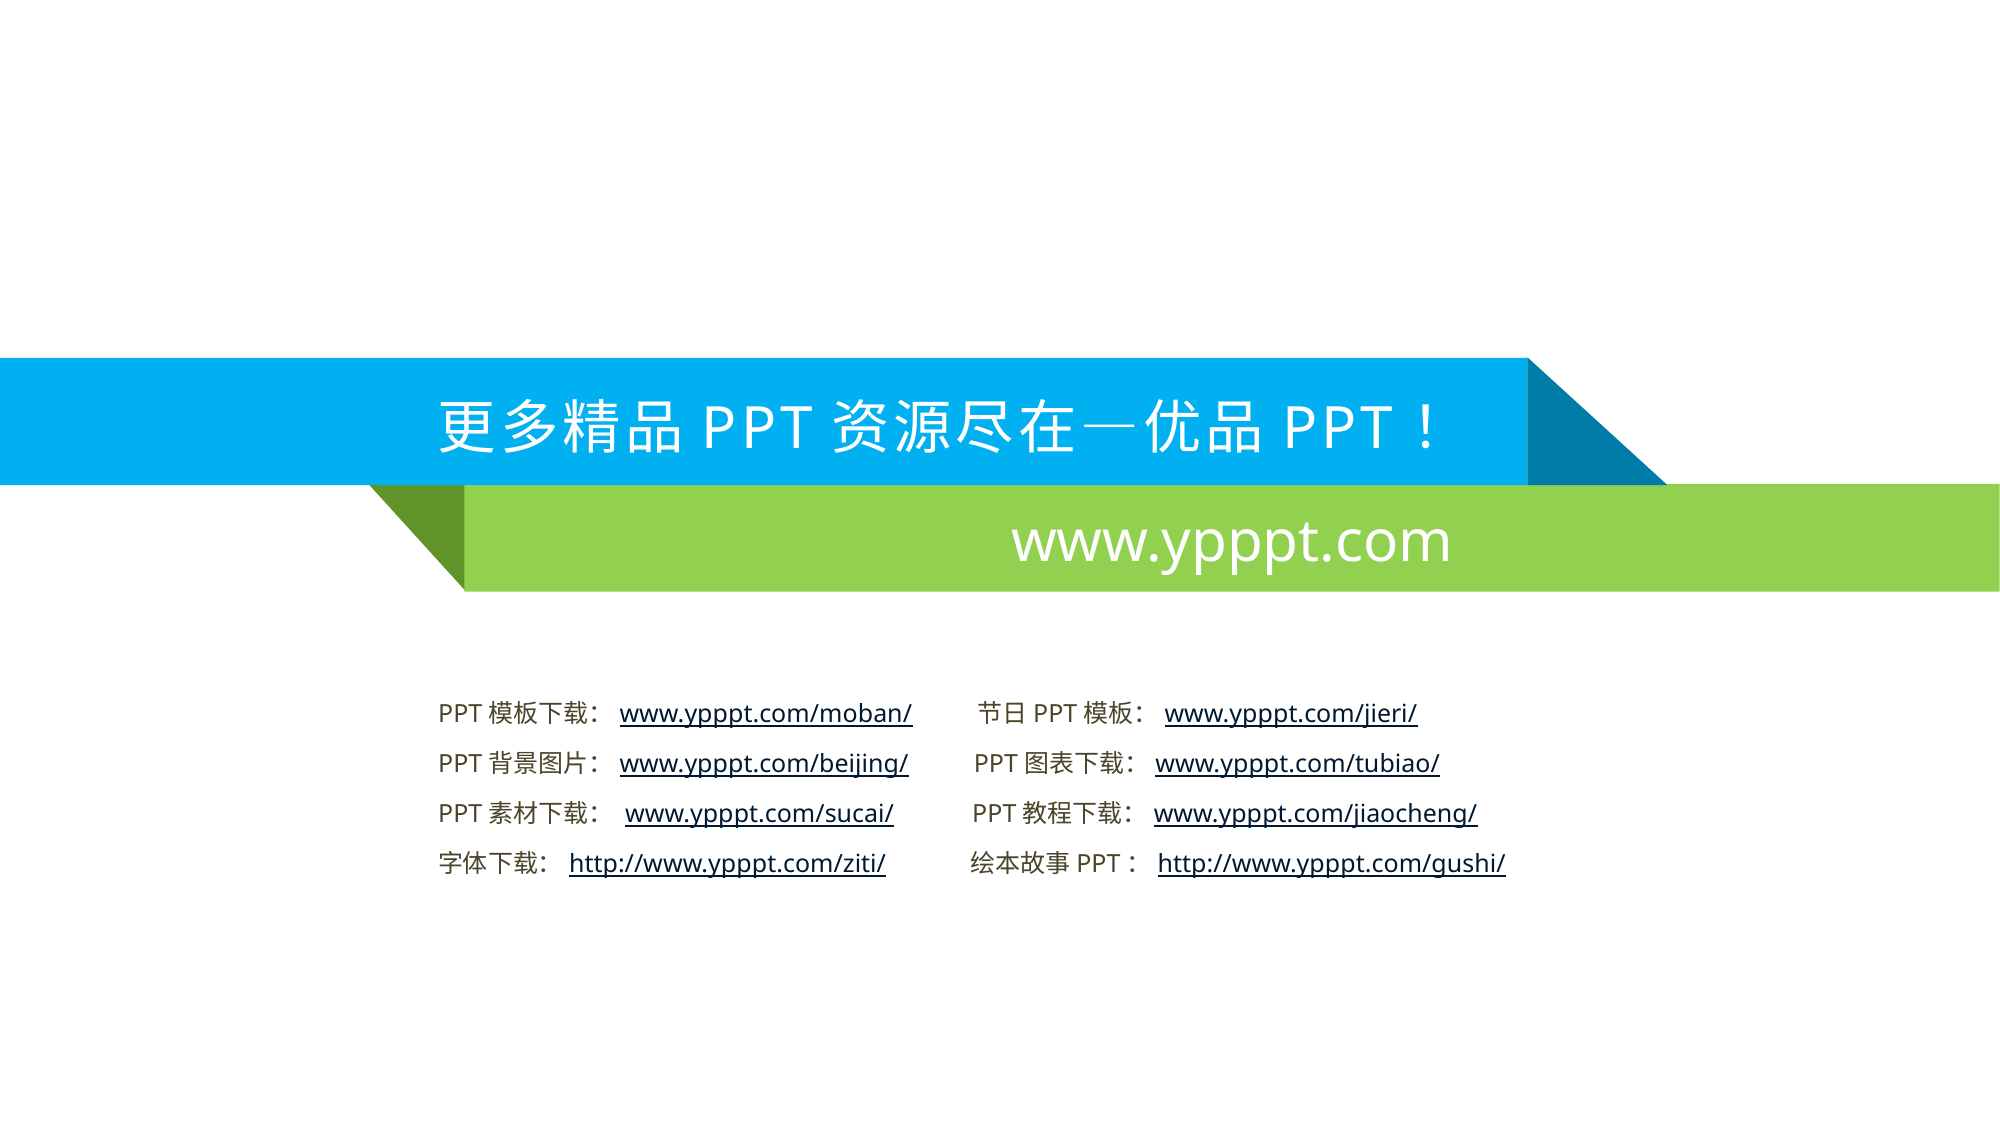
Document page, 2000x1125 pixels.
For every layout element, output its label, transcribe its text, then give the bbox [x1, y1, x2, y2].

text_box PPT模板下载：www.ypppt.com/moban/ 节日PPT模板：www.ypppt.com/jieri/ PPT背景图片：www.ypppt.com/beijing/ PPT图表下载：www.ypppt.com/tubiao/ PPT素材下载： www.ypppt.com/sucai/ PPT教程下载：www.ypppt.com/jiaocheng/ 字体下载：http://www.ypppt.com/ziti/ 绘本故事PPT：http://www.ypppt.com/gushi/ [423, 643, 1557, 921]
text_box 更多精品PPT资源尽在—优品PPT！ [0, 357, 1526, 486]
text_box www.ypppt.com [463, 483, 2000, 593]
text_box [1526, 354, 1671, 487]
text_box [368, 486, 463, 590]
